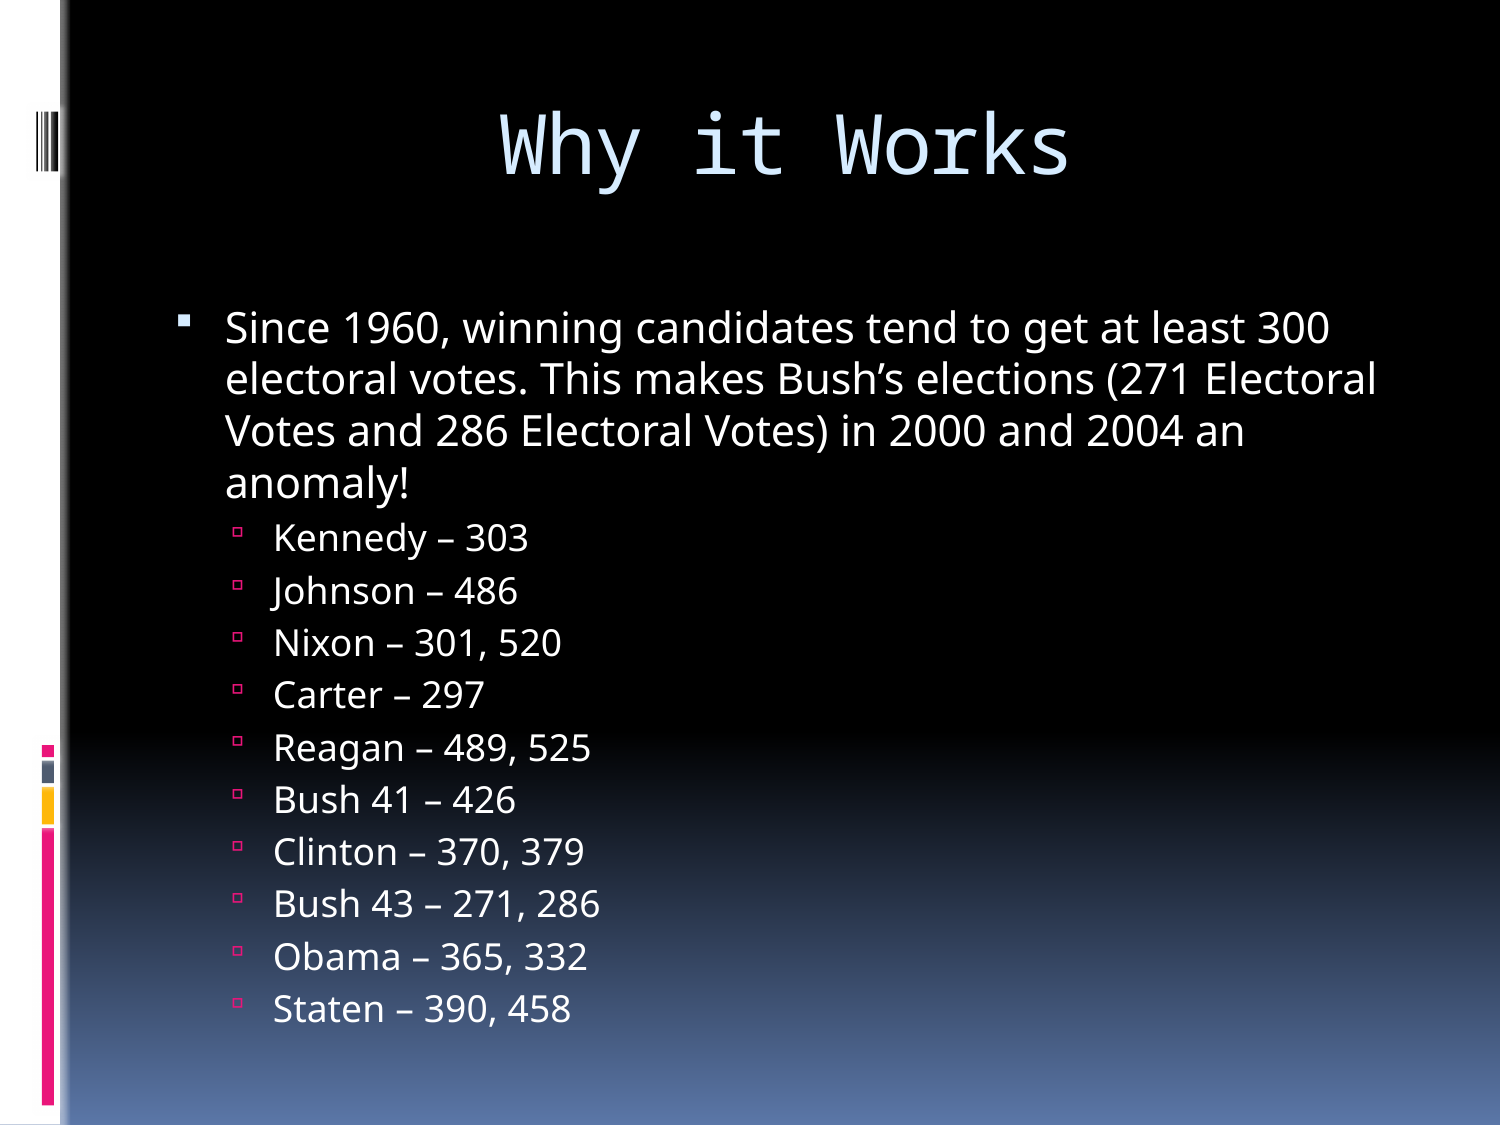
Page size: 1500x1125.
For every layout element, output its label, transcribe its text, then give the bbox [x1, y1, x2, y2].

list Since 1960, winning candidates tend to get at least 300 electoral votes. This makes Bush’s elections (271 Electoral Votes and 286 Electoral Votes) in 2000 and 2004 an anomaly! Kennedy – 303 Johnson – 486 Nixon – 301, 520 Carter – 297 Reagan – 489, 525 Bush 41 – 426 Clinton – 370, 379 Bush 43 – 271, 286 Obama – 365, 332 Staten – 390, 458 [150, 292, 1425, 1043]
title Why it Works [150, 83, 1425, 234]
